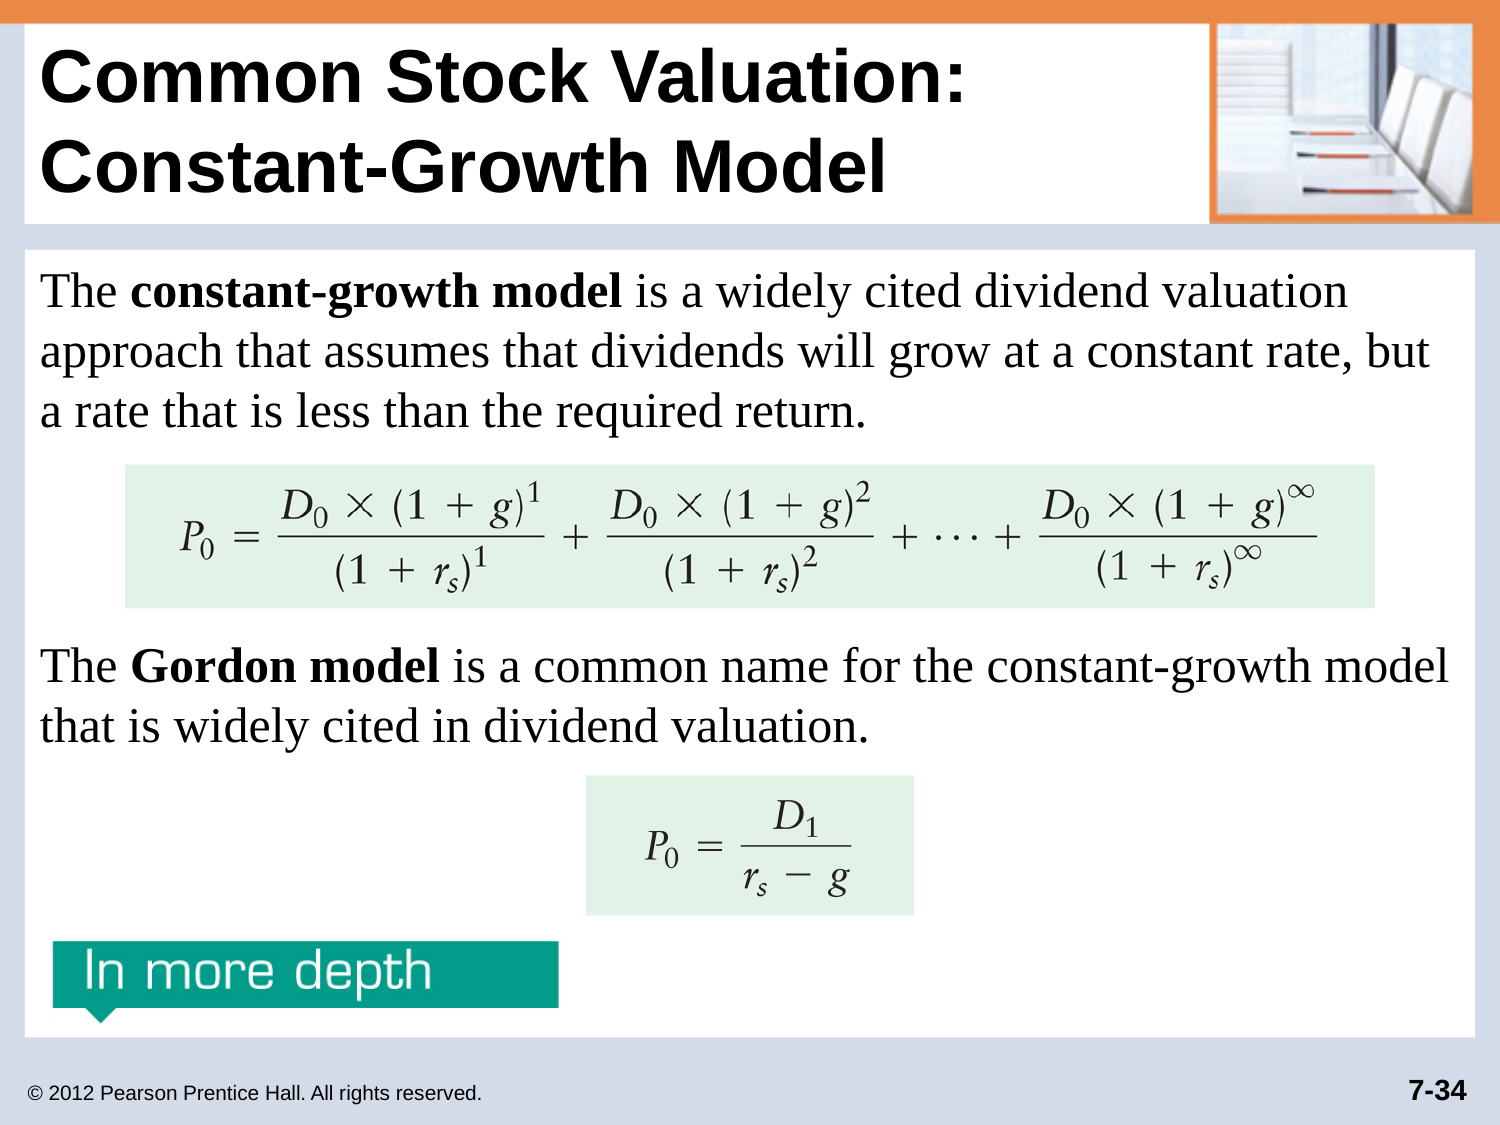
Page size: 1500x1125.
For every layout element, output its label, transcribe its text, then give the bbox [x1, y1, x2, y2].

picture [49, 937, 562, 1025]
list The constant-growth model is a widely cited dividend valuation approach that assumes that dividends will grow at a constant rate, but a rate that is less than the required return. The Gordon model is a common name for the constant-growth model that is widely cited in dividend valuation. [24, 249, 1476, 1013]
slide_number 7-34 [1331, 1038, 1482, 1114]
picture [586, 774, 914, 918]
title Common Stock Valuation: Constant-Growth Model [24, 64, 1201, 171]
picture [124, 462, 1375, 612]
footer © 2012 Pearson Prentice Hall. All rights reserved. [12, 1037, 938, 1113]
picture [0, 0, 1500, 224]
